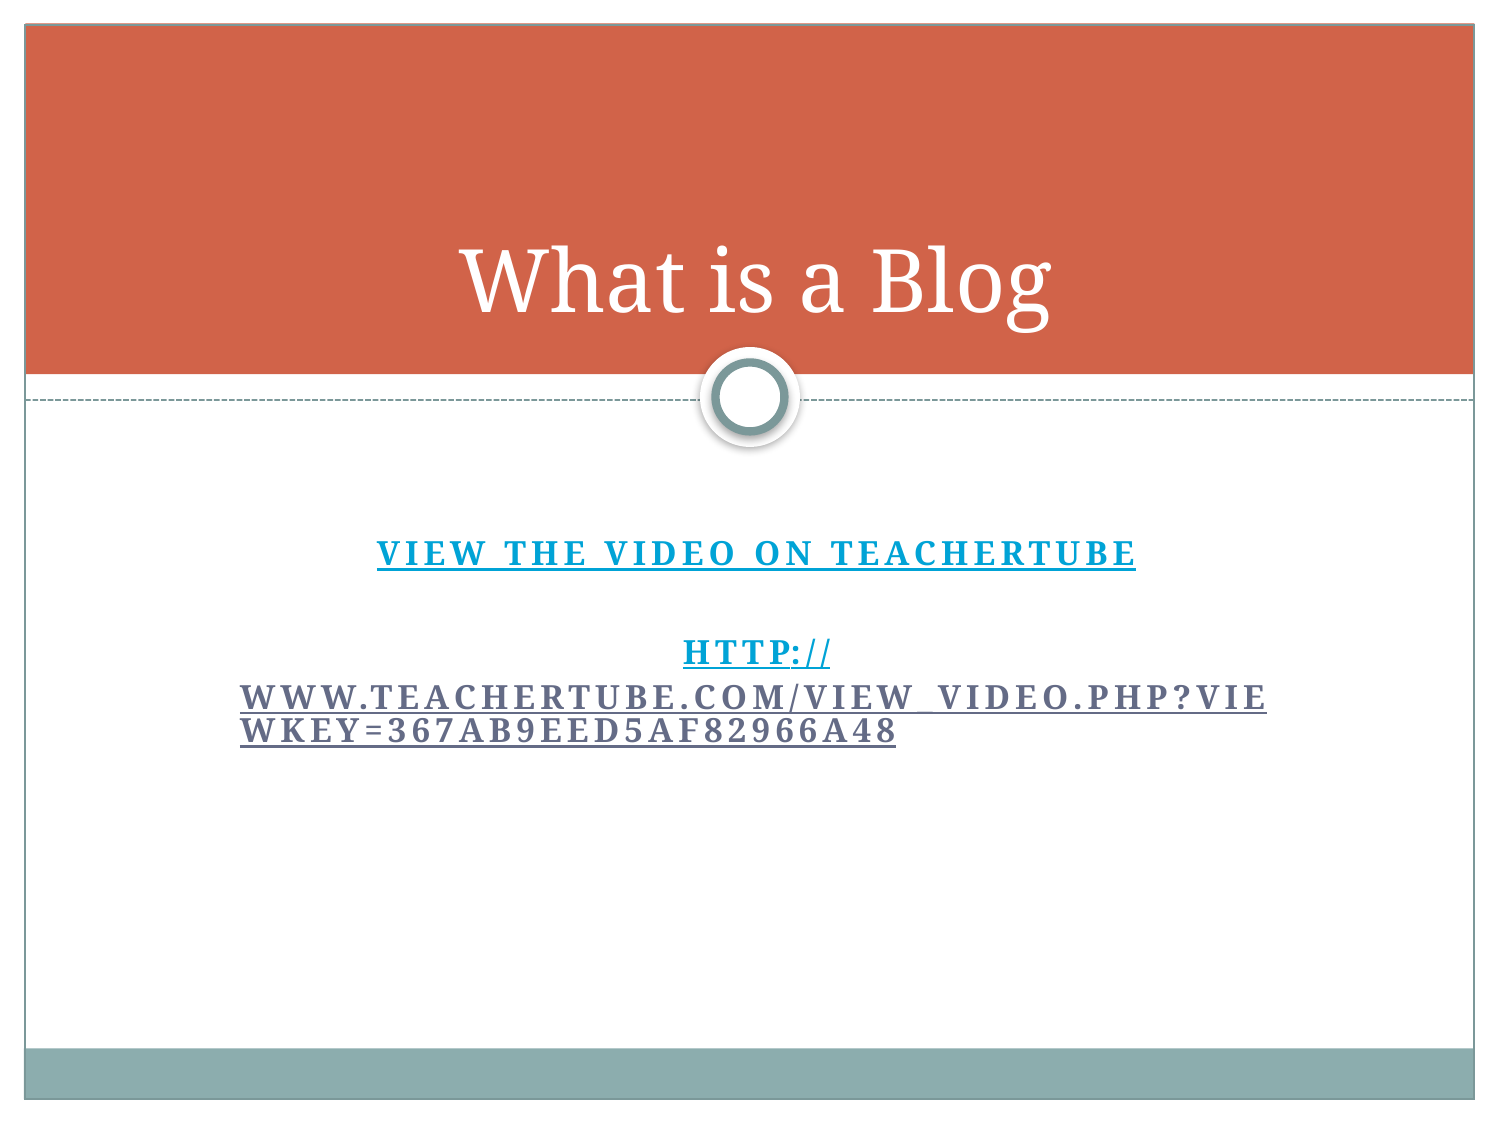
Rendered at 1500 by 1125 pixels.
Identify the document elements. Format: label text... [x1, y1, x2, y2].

list VIEW THE VIDEO ON TEACHERTUBE http://www.teachertube.com/view_video.php?viewkey=367ab9eed5af82966a48 [225, 525, 1288, 800]
title What is a Blog [118, 87, 1394, 338]
